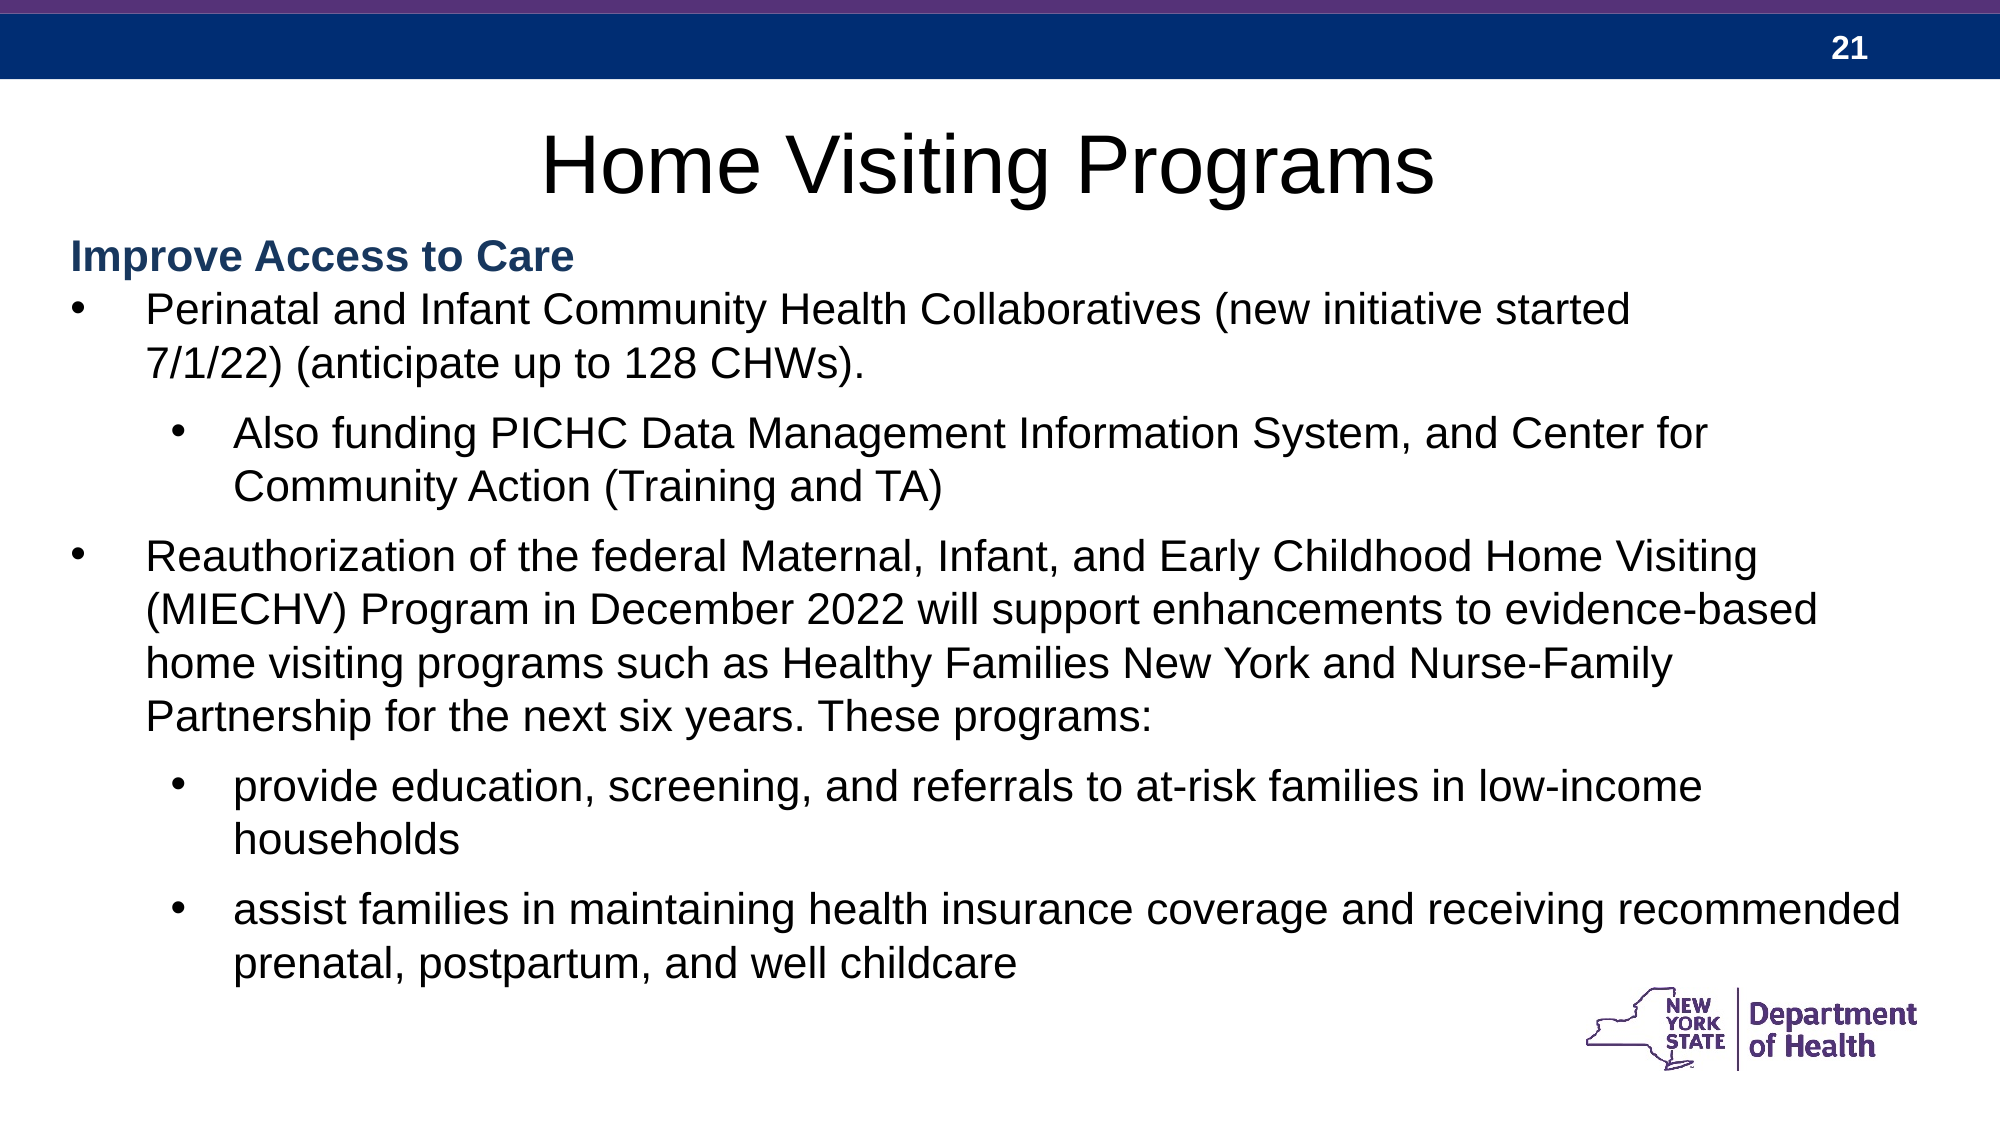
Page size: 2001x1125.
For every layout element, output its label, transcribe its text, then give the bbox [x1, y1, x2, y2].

list Improve Access to Care Perinatal and Infant Community Health Collaboratives (new initiative started 7/1/22) (anticipate up to 128 CHWs). Also funding PICHC Data Management Information System, and Center for Community Action (Training and TA) Reauthorization of the federal Maternal, Infant, and Early Childhood Home Visiting (MIECHV) Program in December 2022 will support enhancements to evidence-based home visiting programs such as Healthy Families New York and Nurse-Family Partnership for the next six years. These programs: provide education, screening, and referrals to at-risk families in low-income households assist families in maintaining health insurance coverage and receiving recommended prenatal, postpartum, and well childcare [50, 217, 1927, 1034]
picture [1586, 1034, 1917, 1071]
title Home Visiting Programs [50, 50, 1927, 217]
